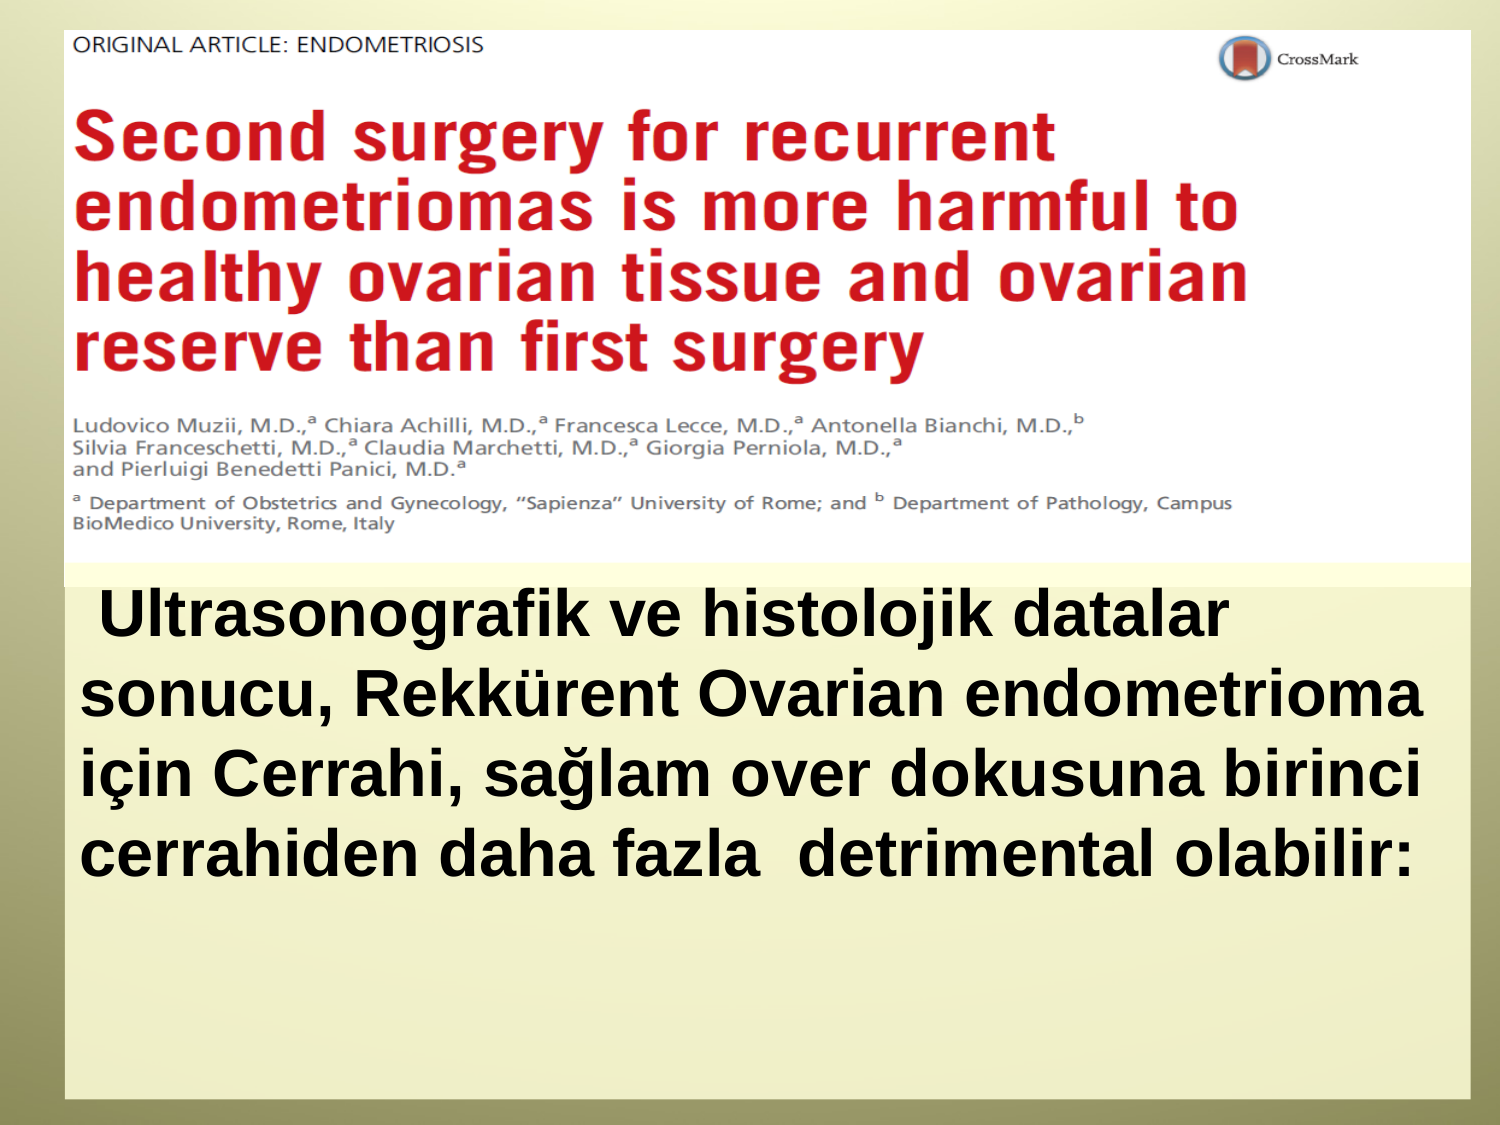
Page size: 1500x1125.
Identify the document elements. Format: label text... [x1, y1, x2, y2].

picture [0, 0, 1500, 1125]
list Ultrasonografik ve histolojik datalar sonucu, Rekkürent Ovarian endometrioma için Cerrahi, sağlam over dokusuna birinci cerrahiden daha fazla detrimental olabilir: [64, 595, 1471, 1100]
